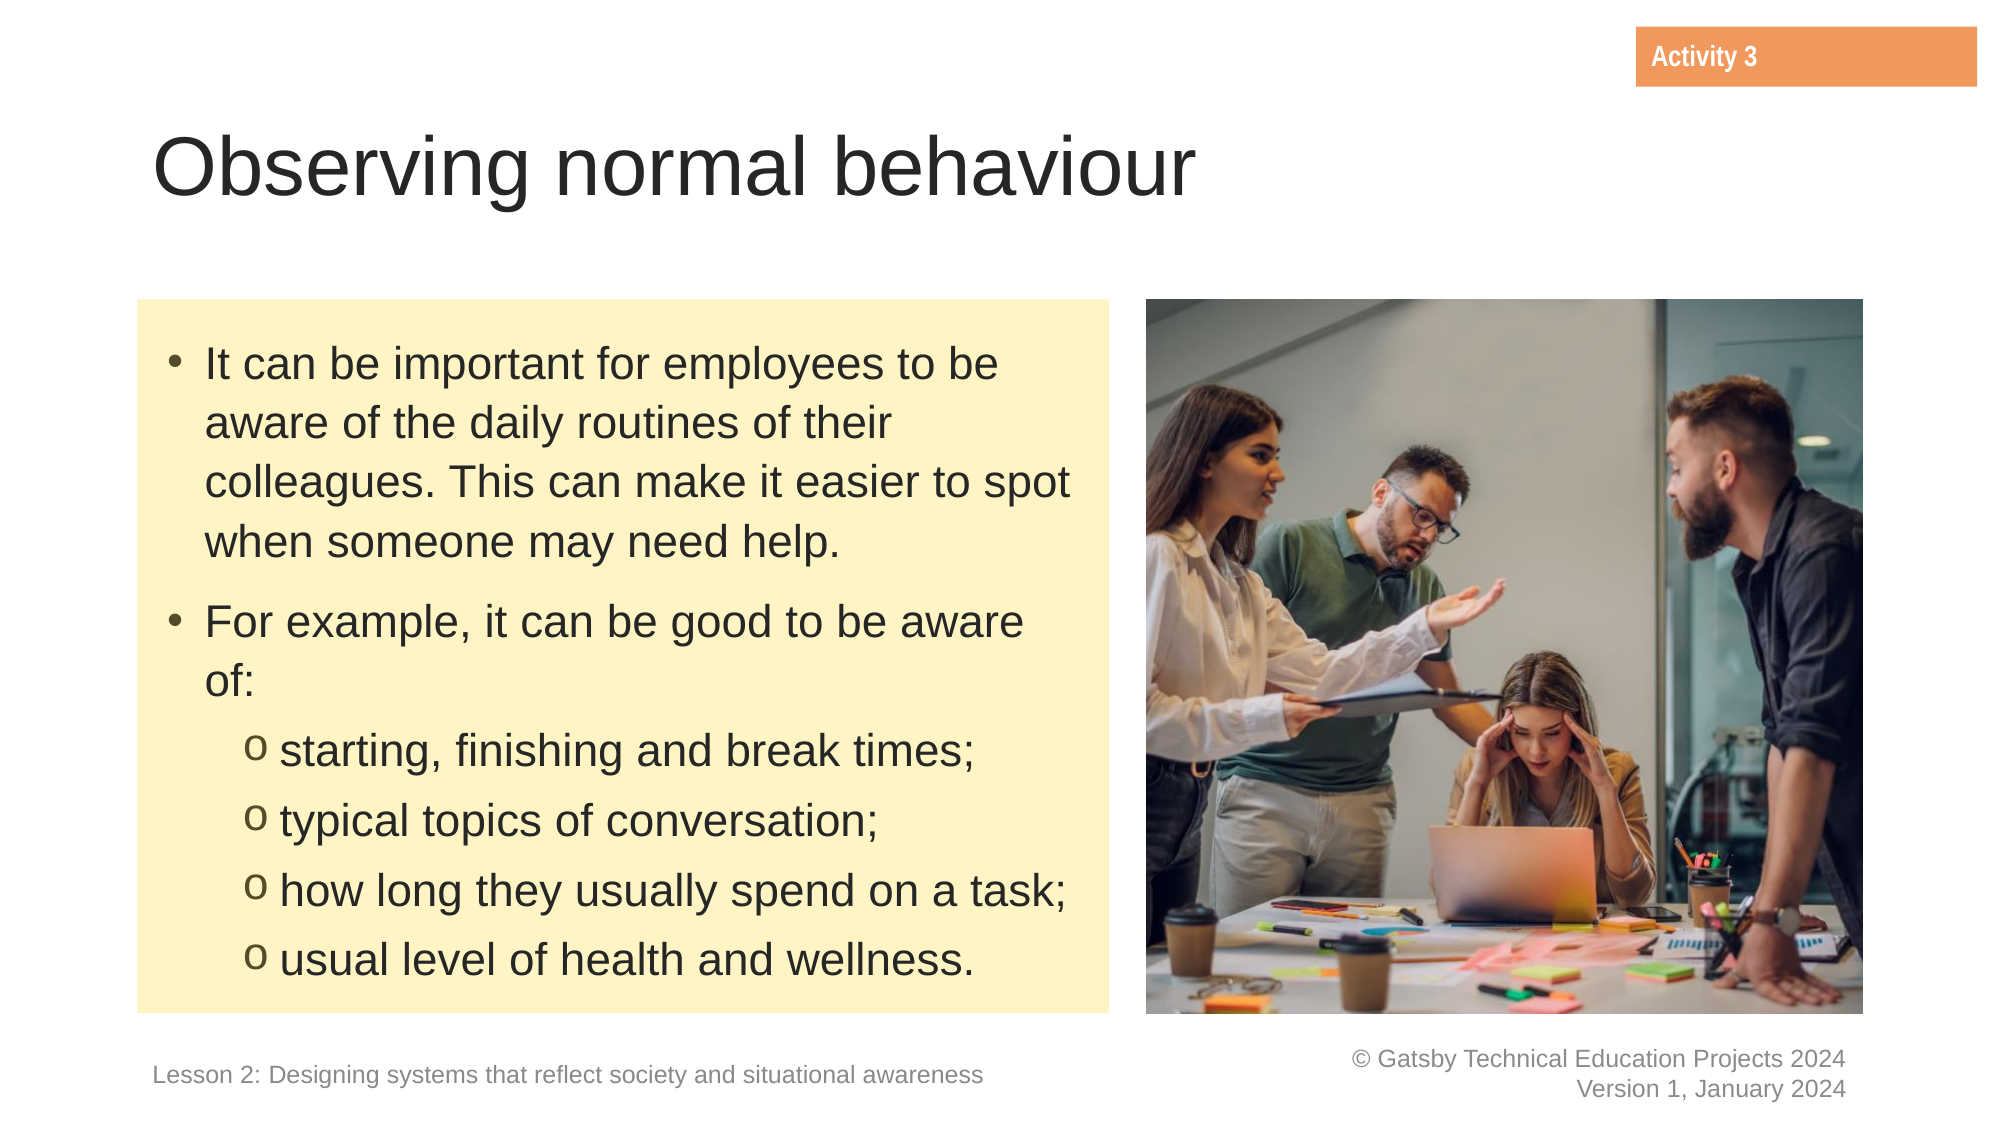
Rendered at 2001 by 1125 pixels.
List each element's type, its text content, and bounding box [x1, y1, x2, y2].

list It can be important for employees to be aware of the daily routines of their colleagues. This can make it easier to spot when someone may need help. For example, it can be good to be aware of: starting, finishing and break times; typical topics of conversation; how long they usually spend on a task; usual level of health and wellness. [137, 299, 1109, 1014]
picture [1146, 299, 1863, 1014]
title Observing normal behaviour [137, 59, 1863, 278]
list Lesson 2: Designing systems that reflect society and situational awareness [137, 1042, 1024, 1103]
list Activity 3 [1636, 26, 1978, 87]
